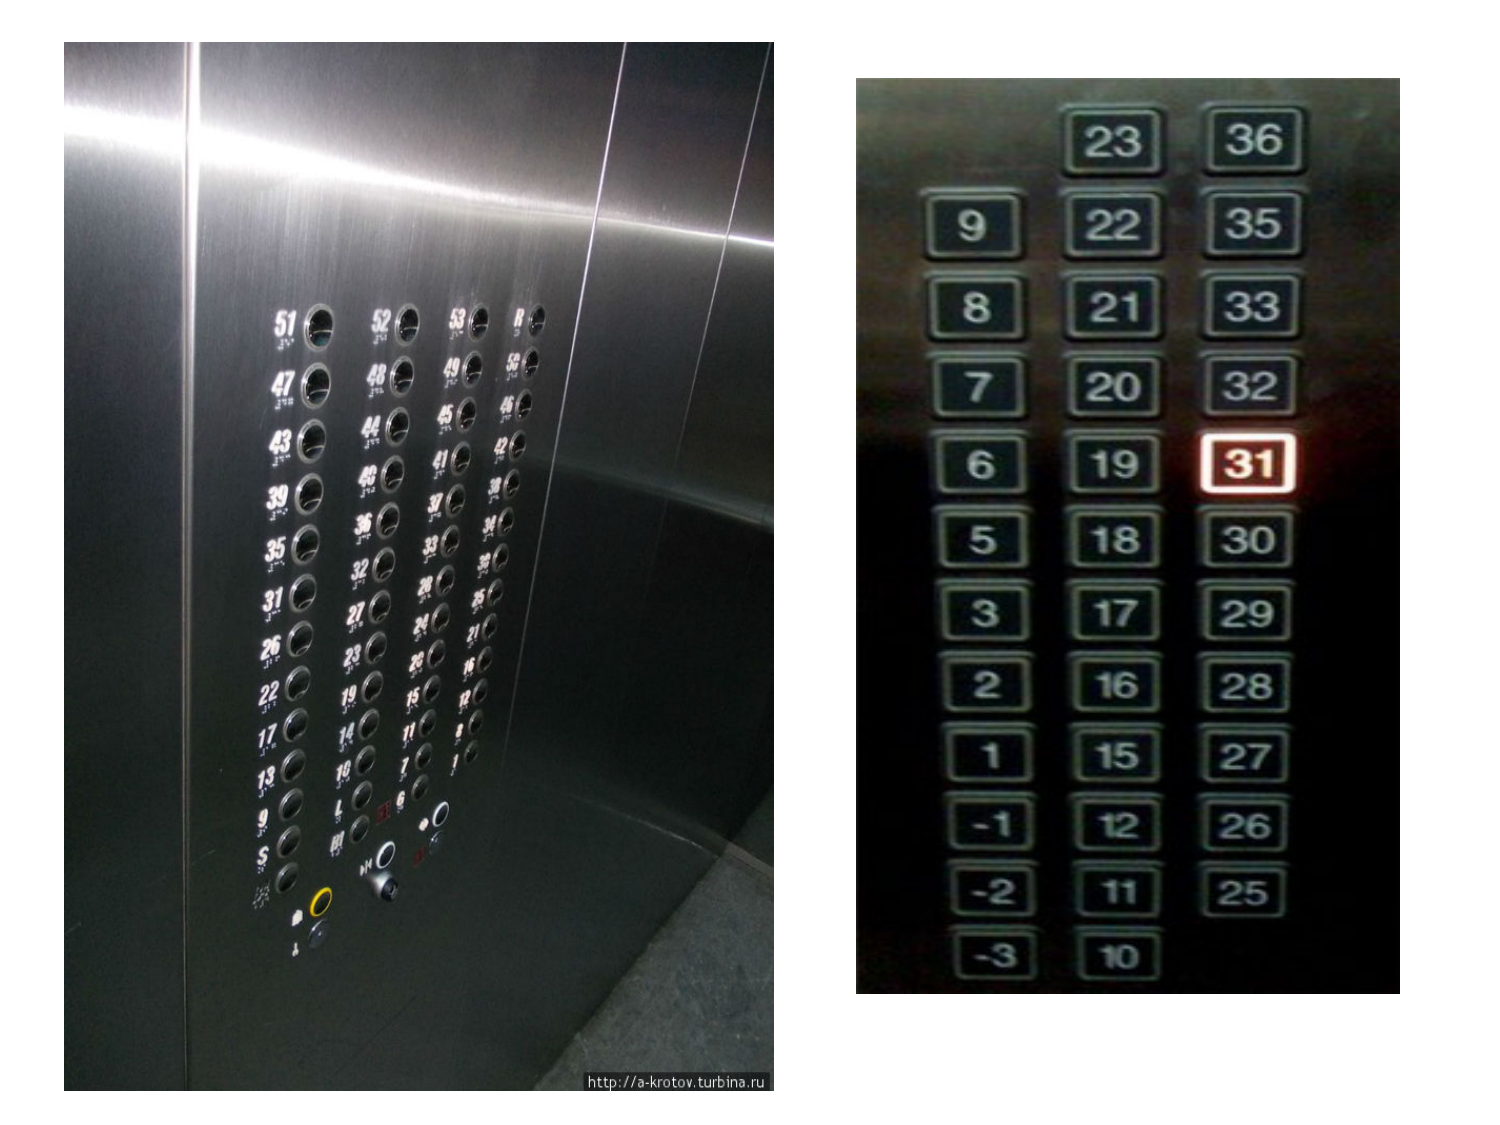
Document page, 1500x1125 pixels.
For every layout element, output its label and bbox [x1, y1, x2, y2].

picture [64, 42, 774, 1091]
picture [856, 77, 1400, 995]
